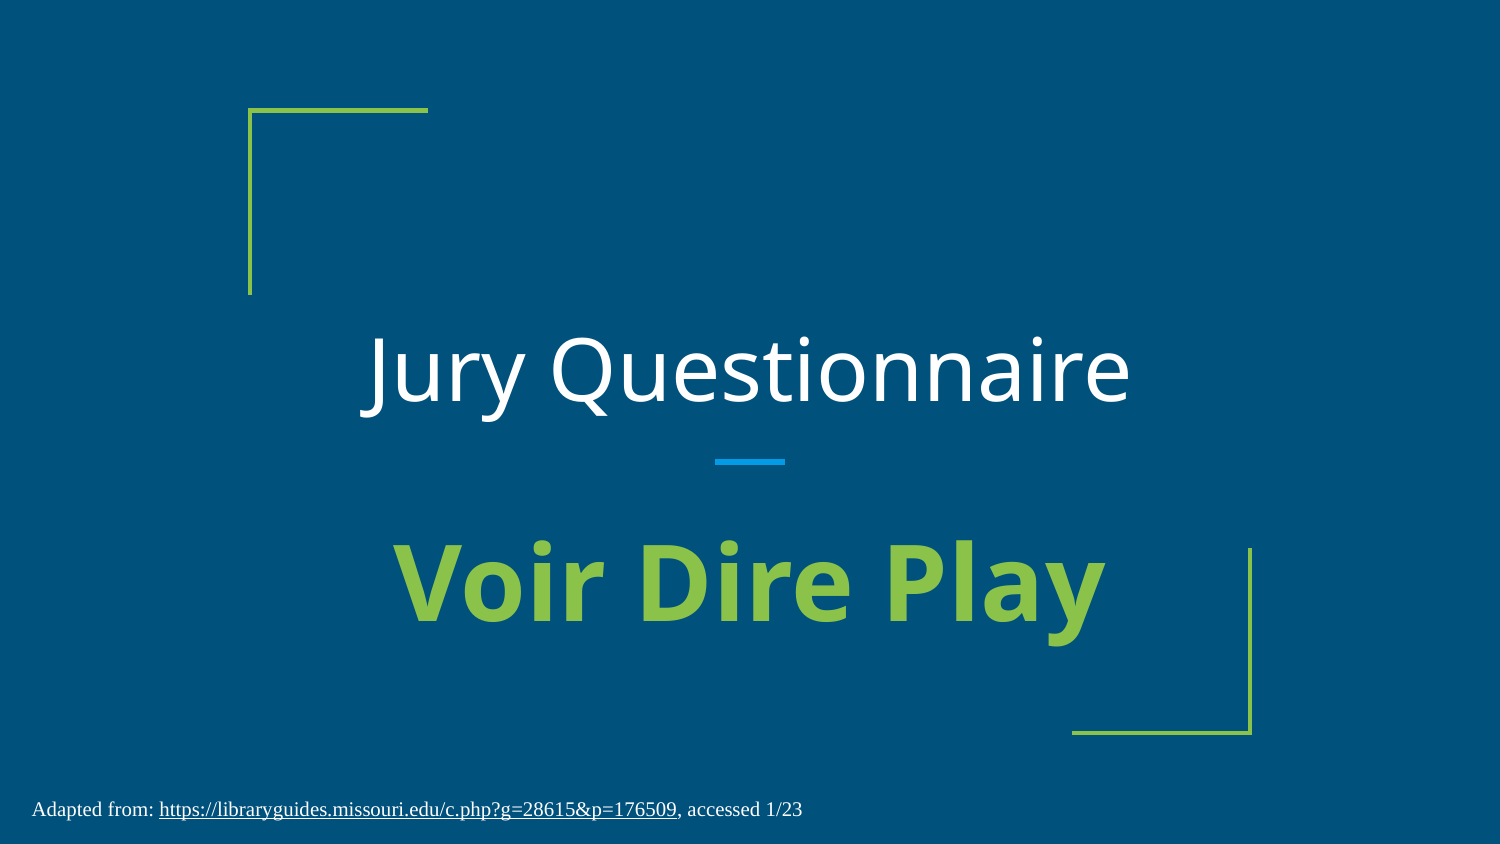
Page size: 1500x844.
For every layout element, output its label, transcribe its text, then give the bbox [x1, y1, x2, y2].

text_box Adapted from: https://libraryguides.missouri.edu/c.php?g=28615&p=176509, accessed 1/23 [16, 777, 1010, 835]
title Jury Questionnaire [275, 195, 1225, 435]
subtitle Voir Dire Play [275, 500, 1225, 650]
